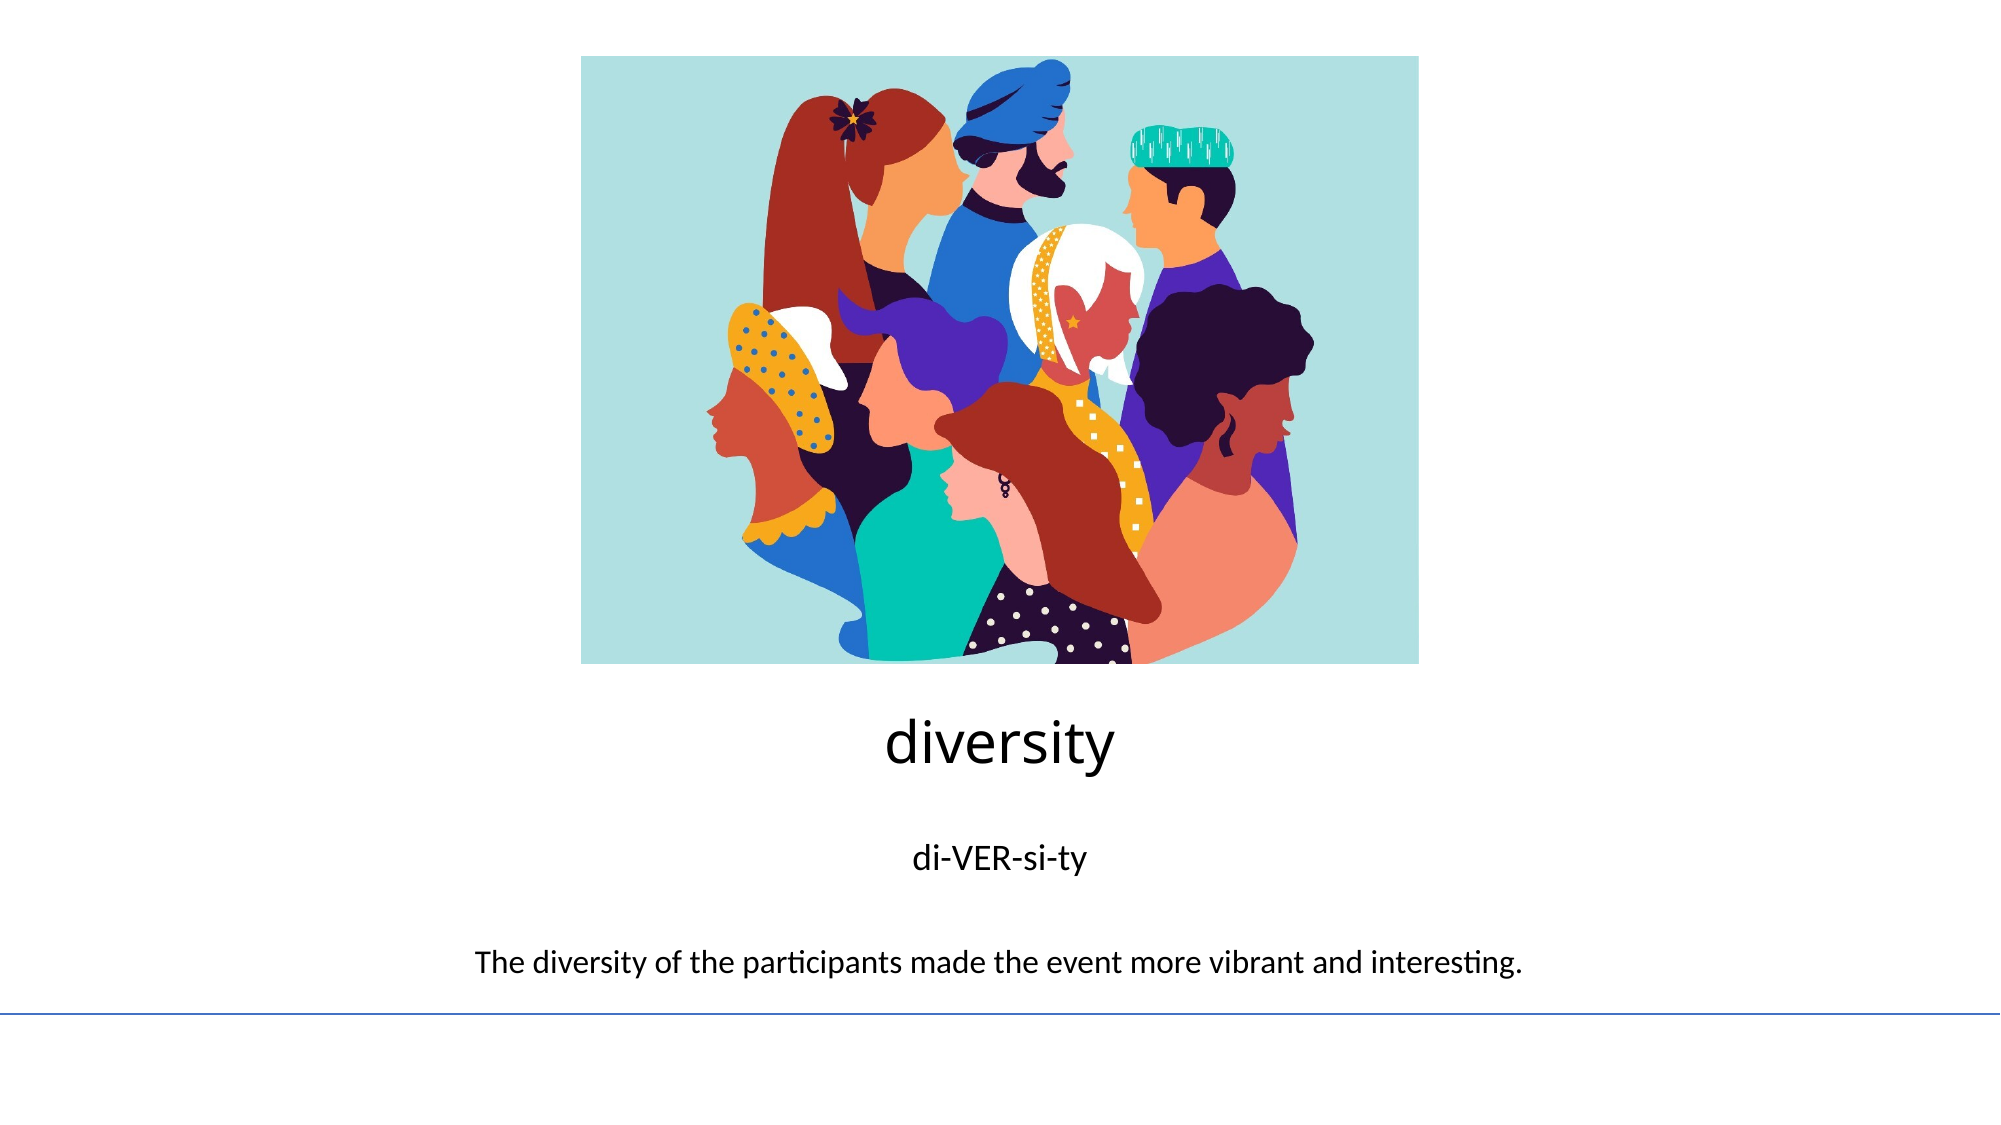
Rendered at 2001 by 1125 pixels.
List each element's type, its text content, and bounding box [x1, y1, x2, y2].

title diversity [137, 692, 1863, 797]
list di-VER-si-ty [137, 803, 1863, 908]
picture [581, 56, 1419, 664]
list The diversity of the participants made the event more vibrant and interesting. [137, 912, 1863, 1017]
